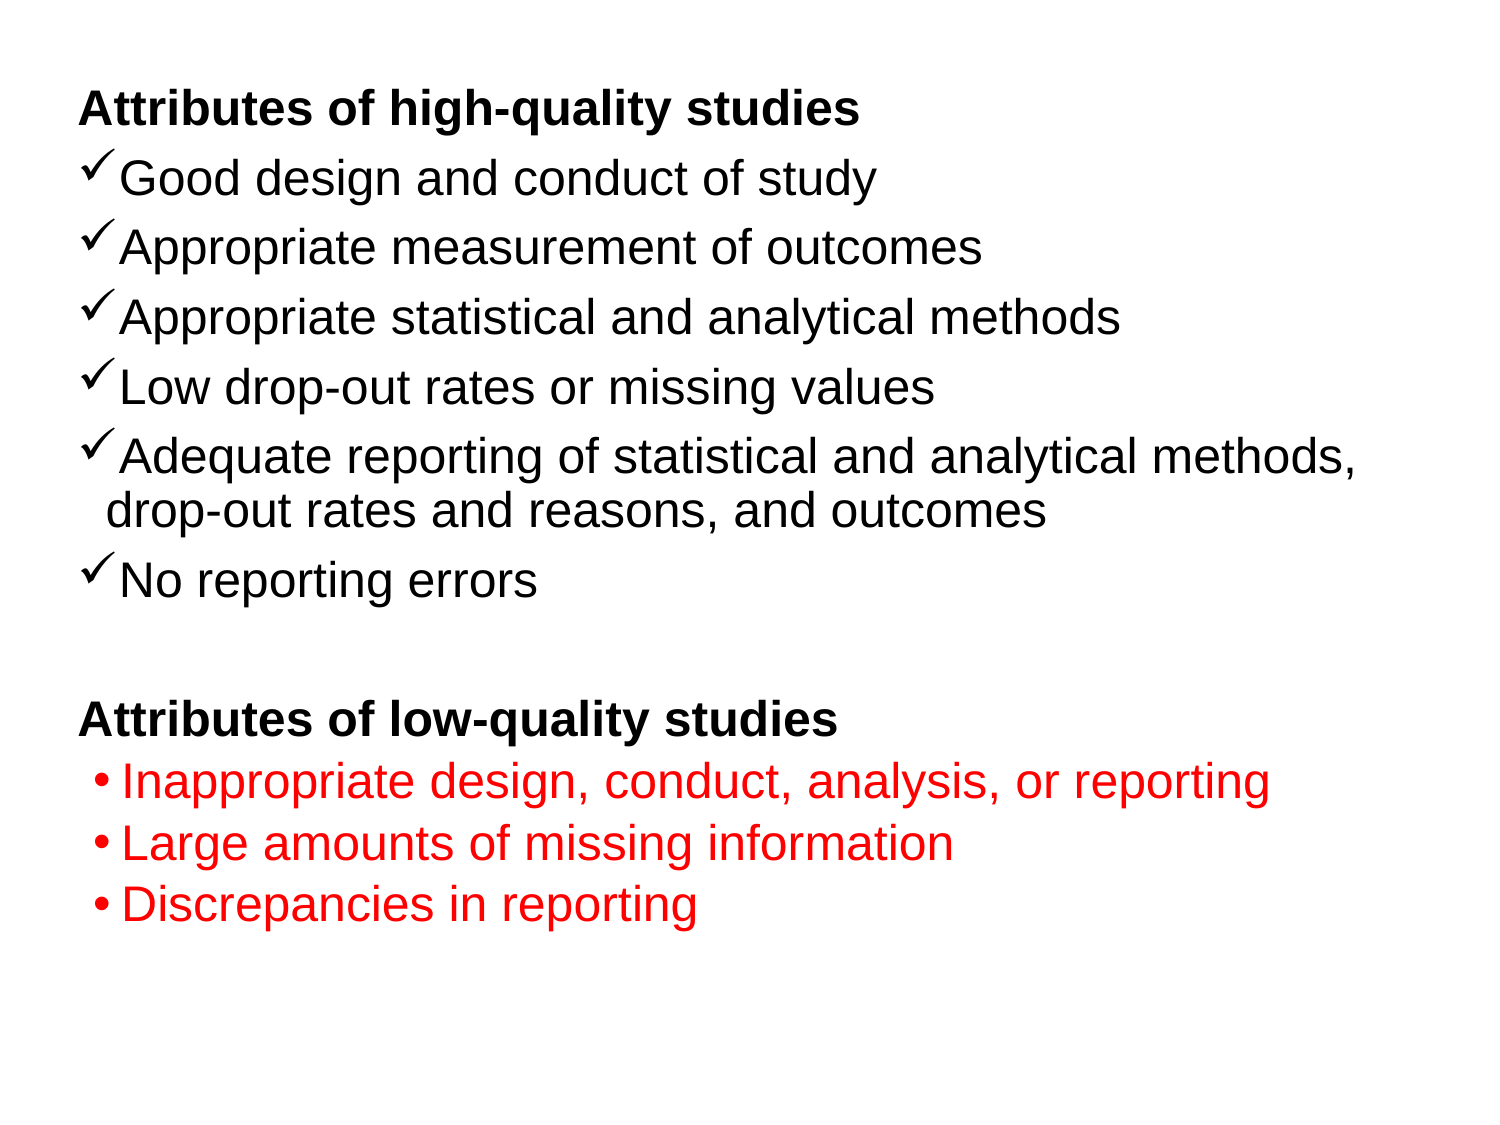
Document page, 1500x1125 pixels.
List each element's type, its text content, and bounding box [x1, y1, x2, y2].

list Attributes of high-quality studies Good design and conduct of study Appropriate measurement of outcomes Appropriate statistical and analytical methods Low drop-out rates or missing values Adequate reporting of statistical and analytical methods, drop-out rates and reasons, and outcomes No reporting errors Attributes of low-quality studies Inappropriate design, conduct, analysis, or reporting Large amounts of missing information Discrepancies in reporting [62, 75, 1463, 1050]
